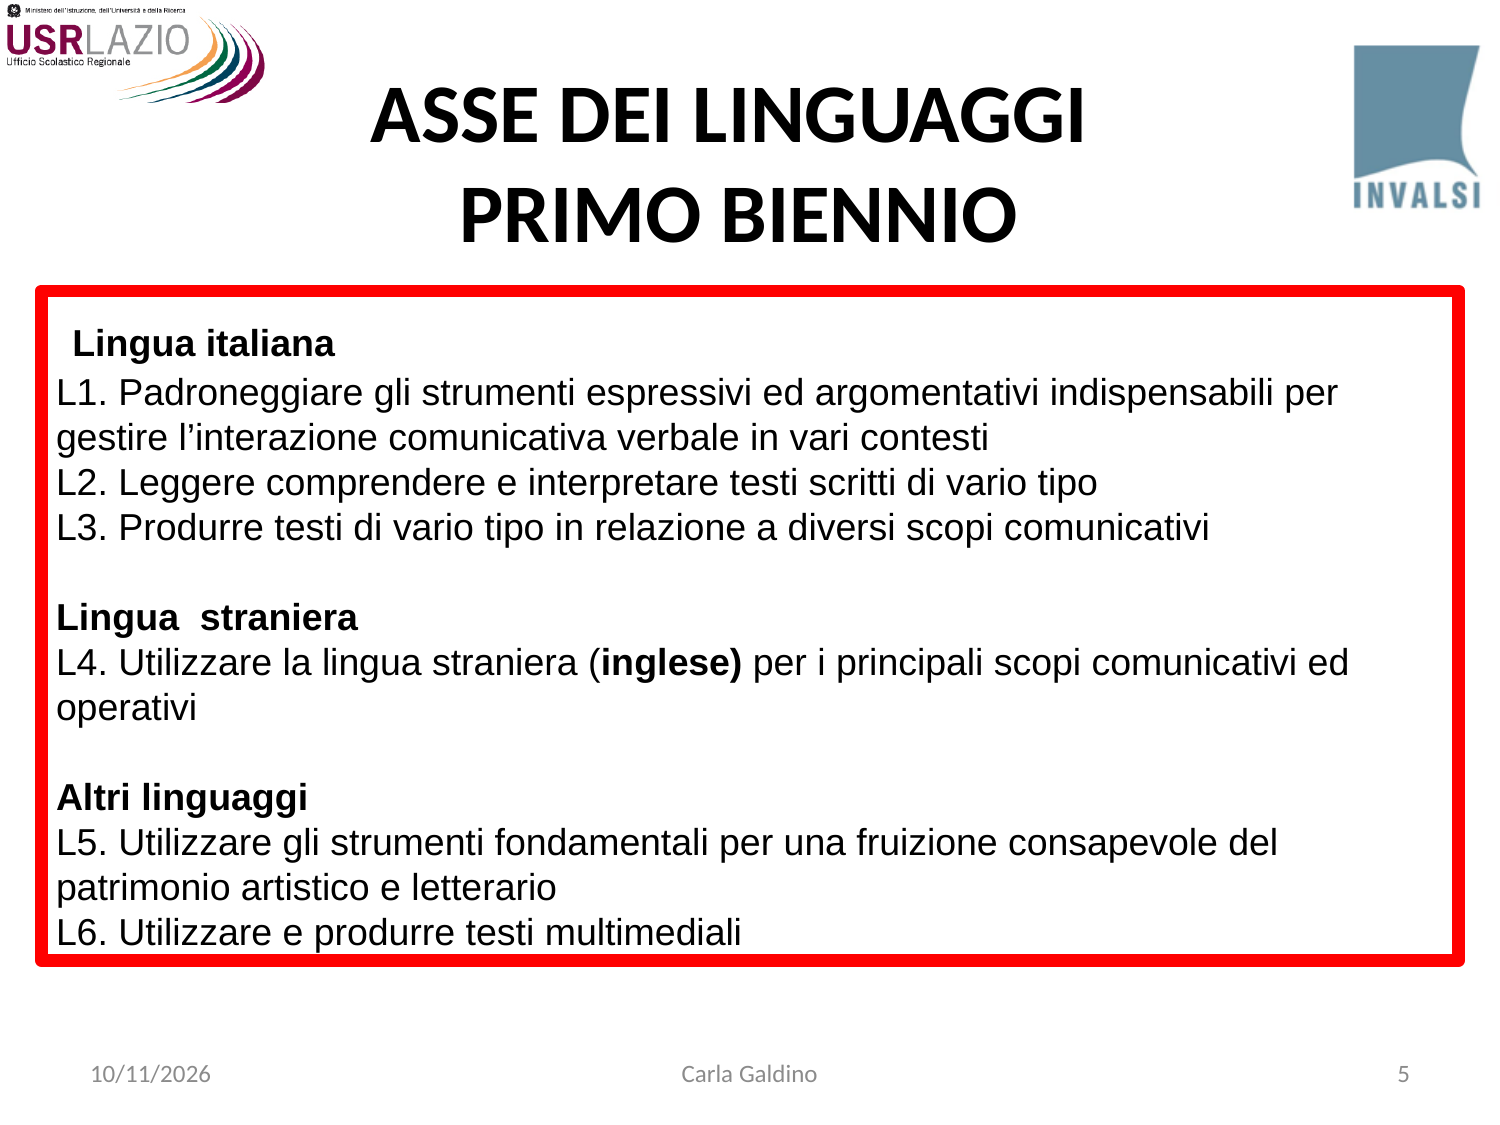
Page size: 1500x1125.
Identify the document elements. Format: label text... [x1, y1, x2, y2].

footer Carla Galdino [512, 1042, 988, 1103]
slide_number 5 [1074, 1042, 1425, 1103]
text_box ASSE DEI LINGUAGGI PRIMO BIENNIO [189, 51, 1270, 267]
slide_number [75, 1042, 425, 1103]
picture [0, 0, 267, 104]
picture [1345, 30, 1500, 224]
text_box Lingua italiana L1. Padroneggiare gli strumenti espressivi ed argomentativi indispensabili per gestire l’interazione comunicativa verbale in vari contesti L2. Leggere comprendere e interpretare testi scritti di vario tipo L3. Produrre testi di vario tipo in relazione a diversi scopi comunicativi Lingua straniera L4. Utilizzare la lingua straniera (inglese) per i principali scopi comunicativi ed operativi Altri linguaggi L5. Utilizzare gli strumenti fondamentali per una fruizione consapevole del patrimonio artistico e letterario L6. Utilizzare e produrre testi multimediali [41, 290, 1459, 961]
